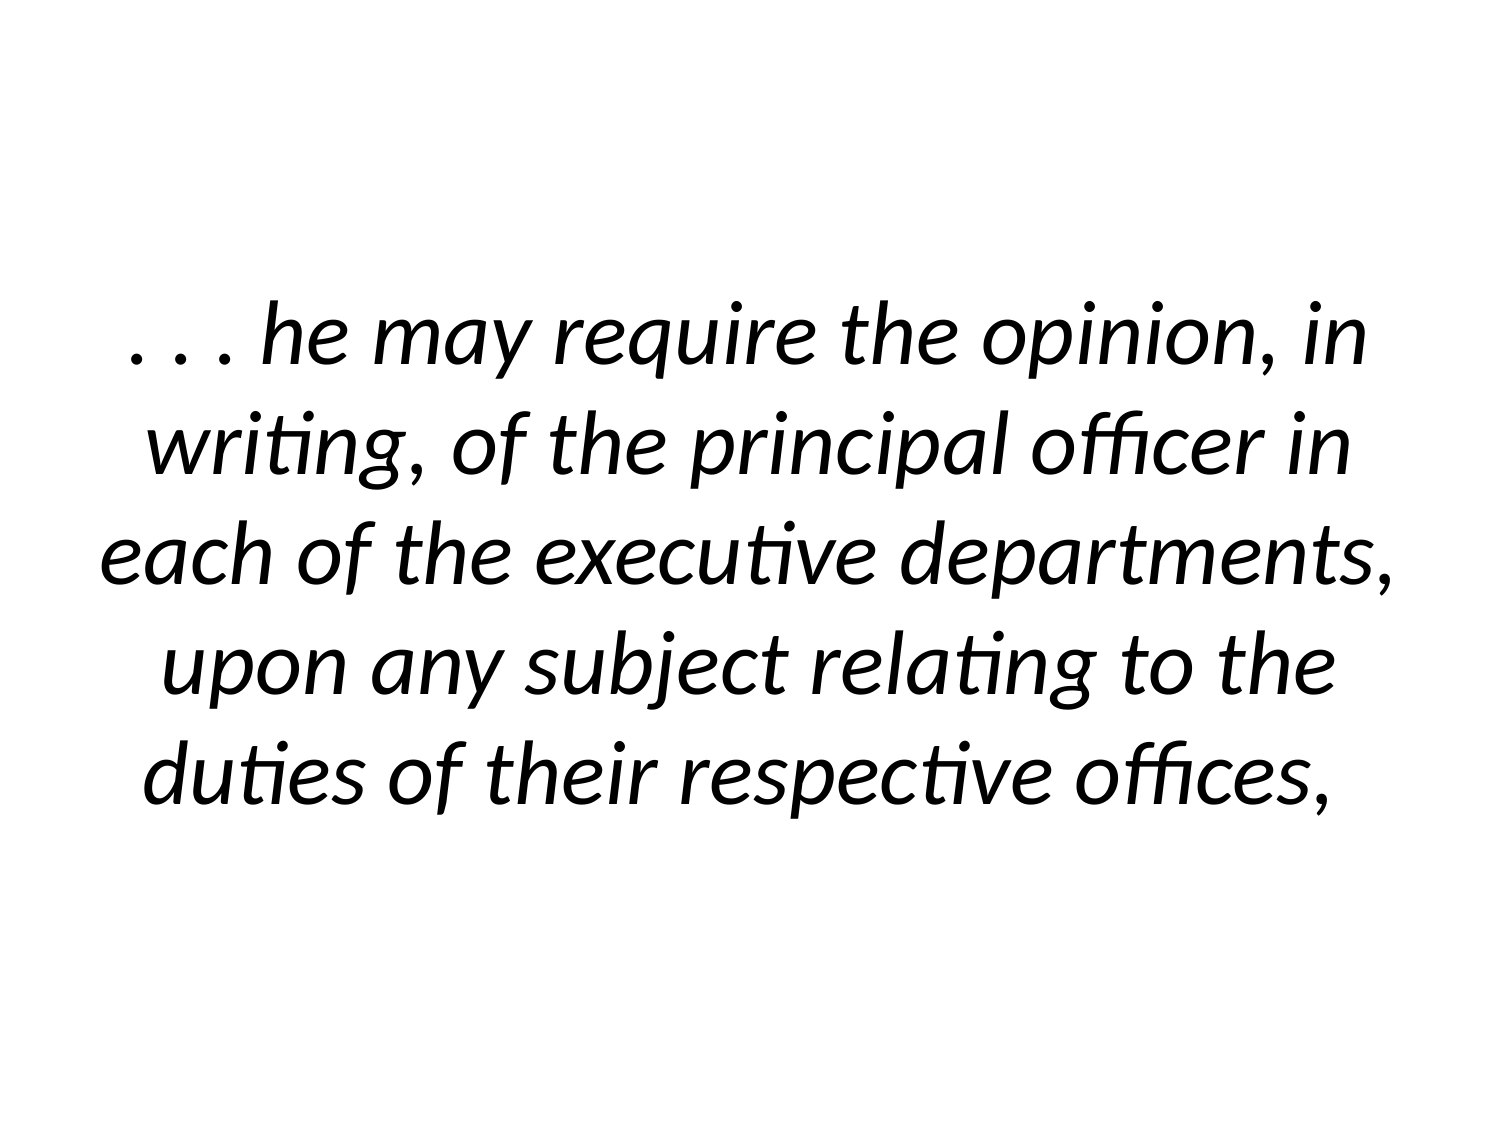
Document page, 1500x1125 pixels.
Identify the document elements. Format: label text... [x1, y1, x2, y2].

title . . . he may require the opinion, in writing, of the principal officer in each of the executive departments, upon any subject relating to the duties of their respective offices, [74, 44, 1426, 1051]
